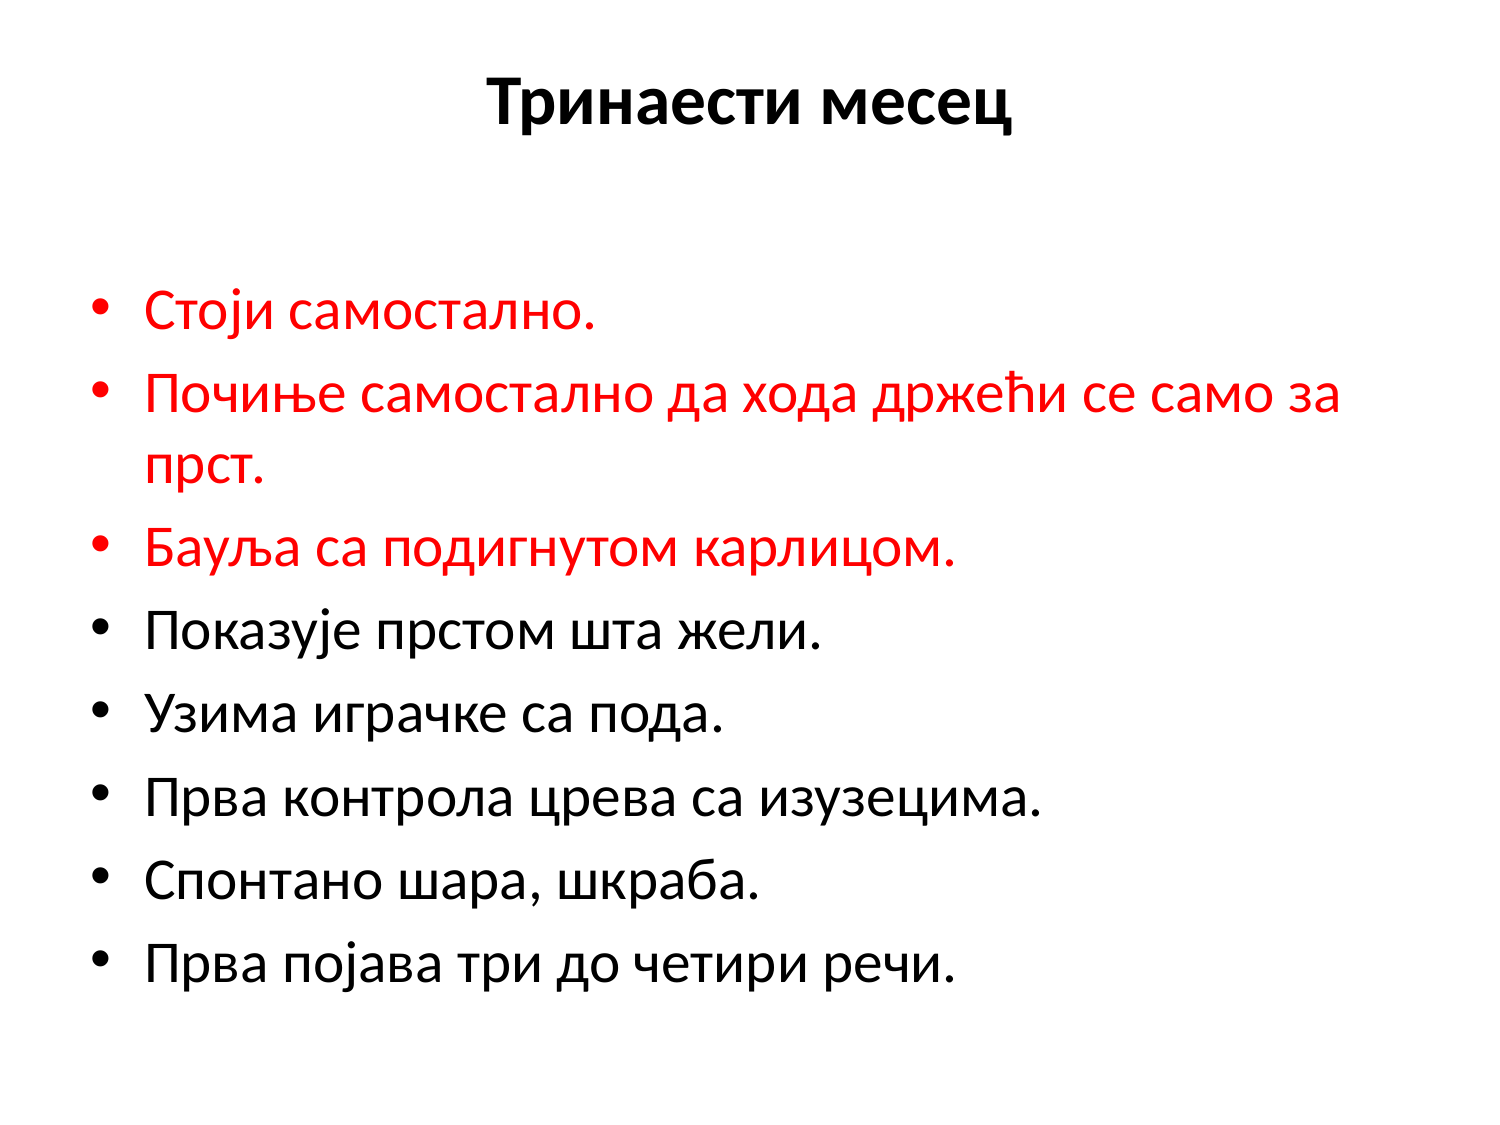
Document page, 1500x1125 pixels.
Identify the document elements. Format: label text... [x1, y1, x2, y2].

list Стоји самостално. Почиње самостално да хода држећи се само за прст. Бауља са подигнутом карлицом. Показује прстом шта жели. Узима играчке са пода. Прва контрола црева са изузецима. Спонтано шара, шкраба. Прва појава три до четири речи. [75, 262, 1425, 1005]
title Тринаести месец [75, 45, 1425, 233]
